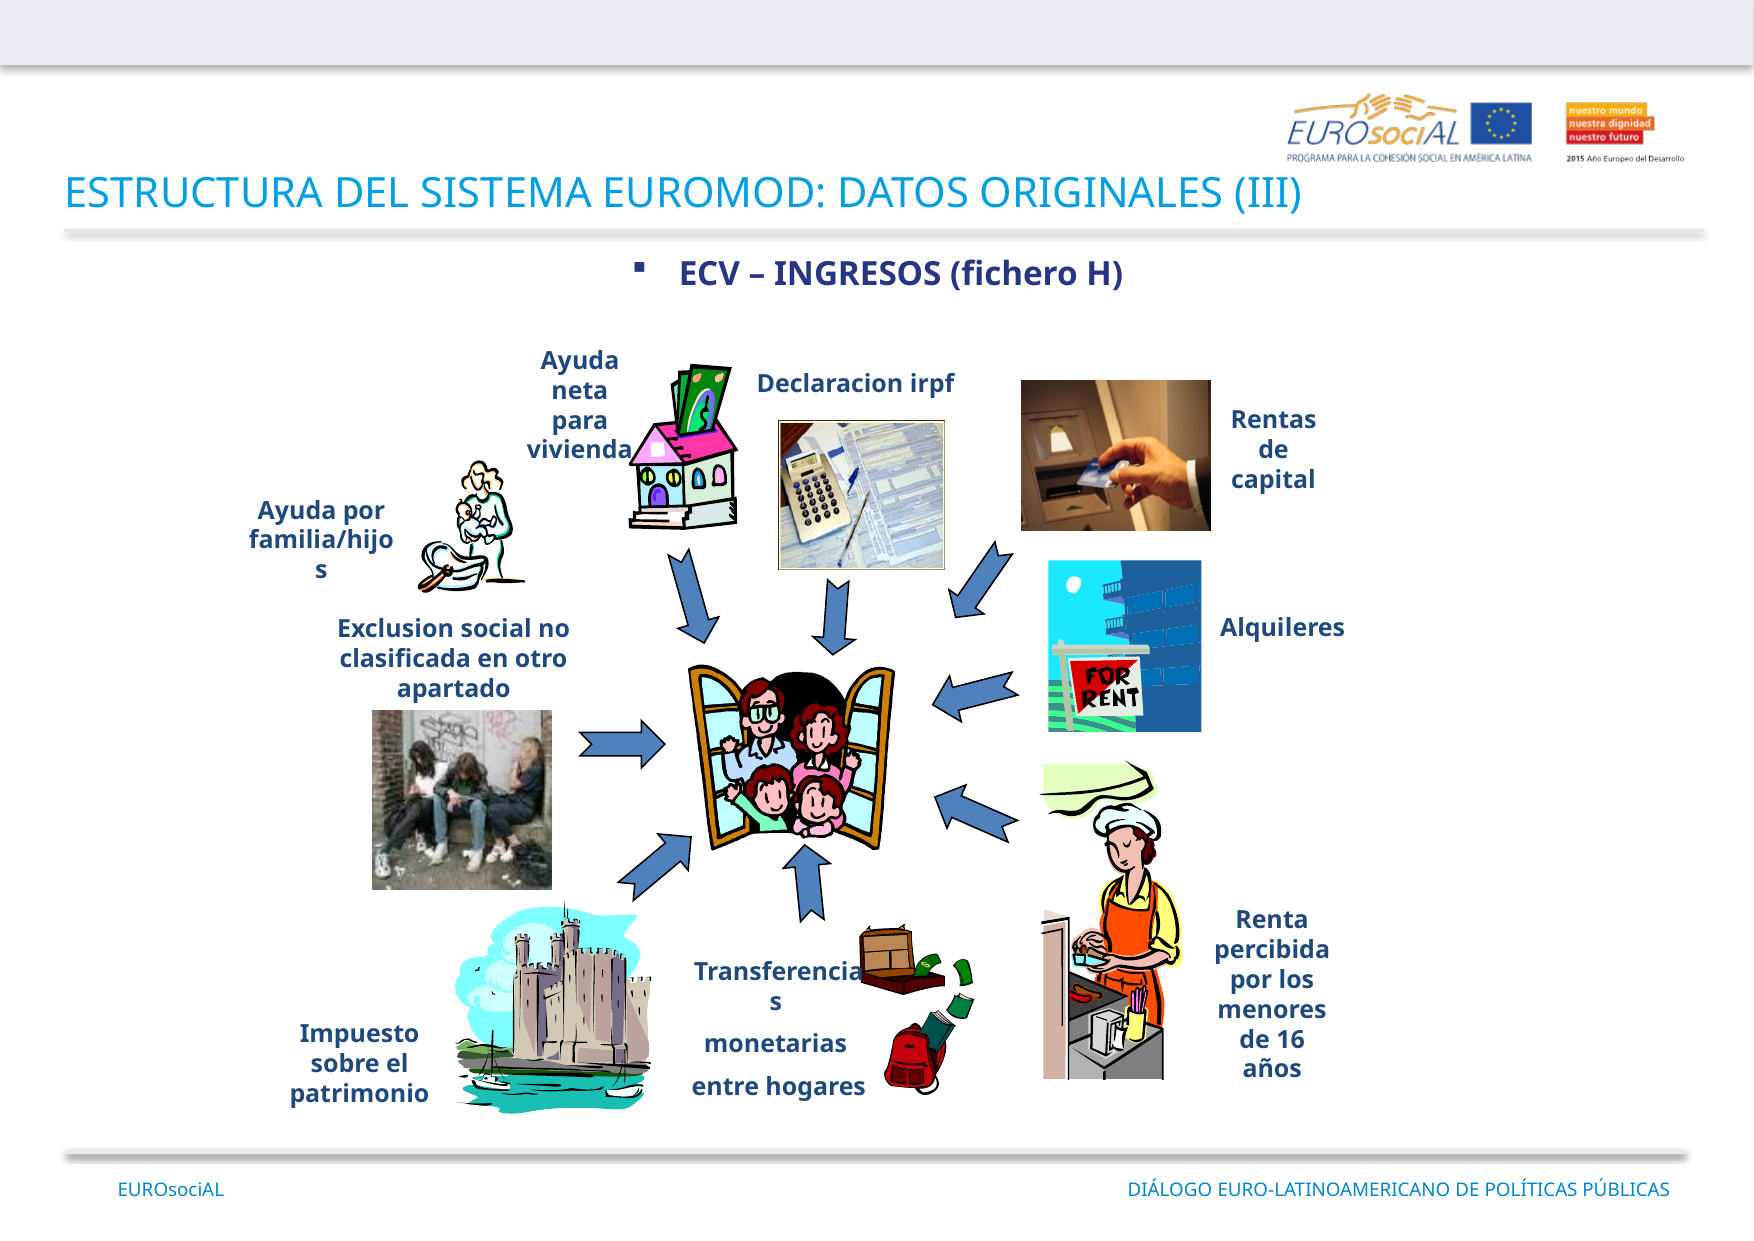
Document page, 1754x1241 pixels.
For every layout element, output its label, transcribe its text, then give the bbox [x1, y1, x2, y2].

picture [1278, 88, 1692, 173]
text_box ECV – INGRESOS (fichero H) [64, 242, 1692, 1141]
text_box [231, 336, 1373, 1117]
text_box ESTRUCTURA DEL SISTEMA EUROMOD: DATOS ORIGINALES (III) [49, 158, 1628, 233]
